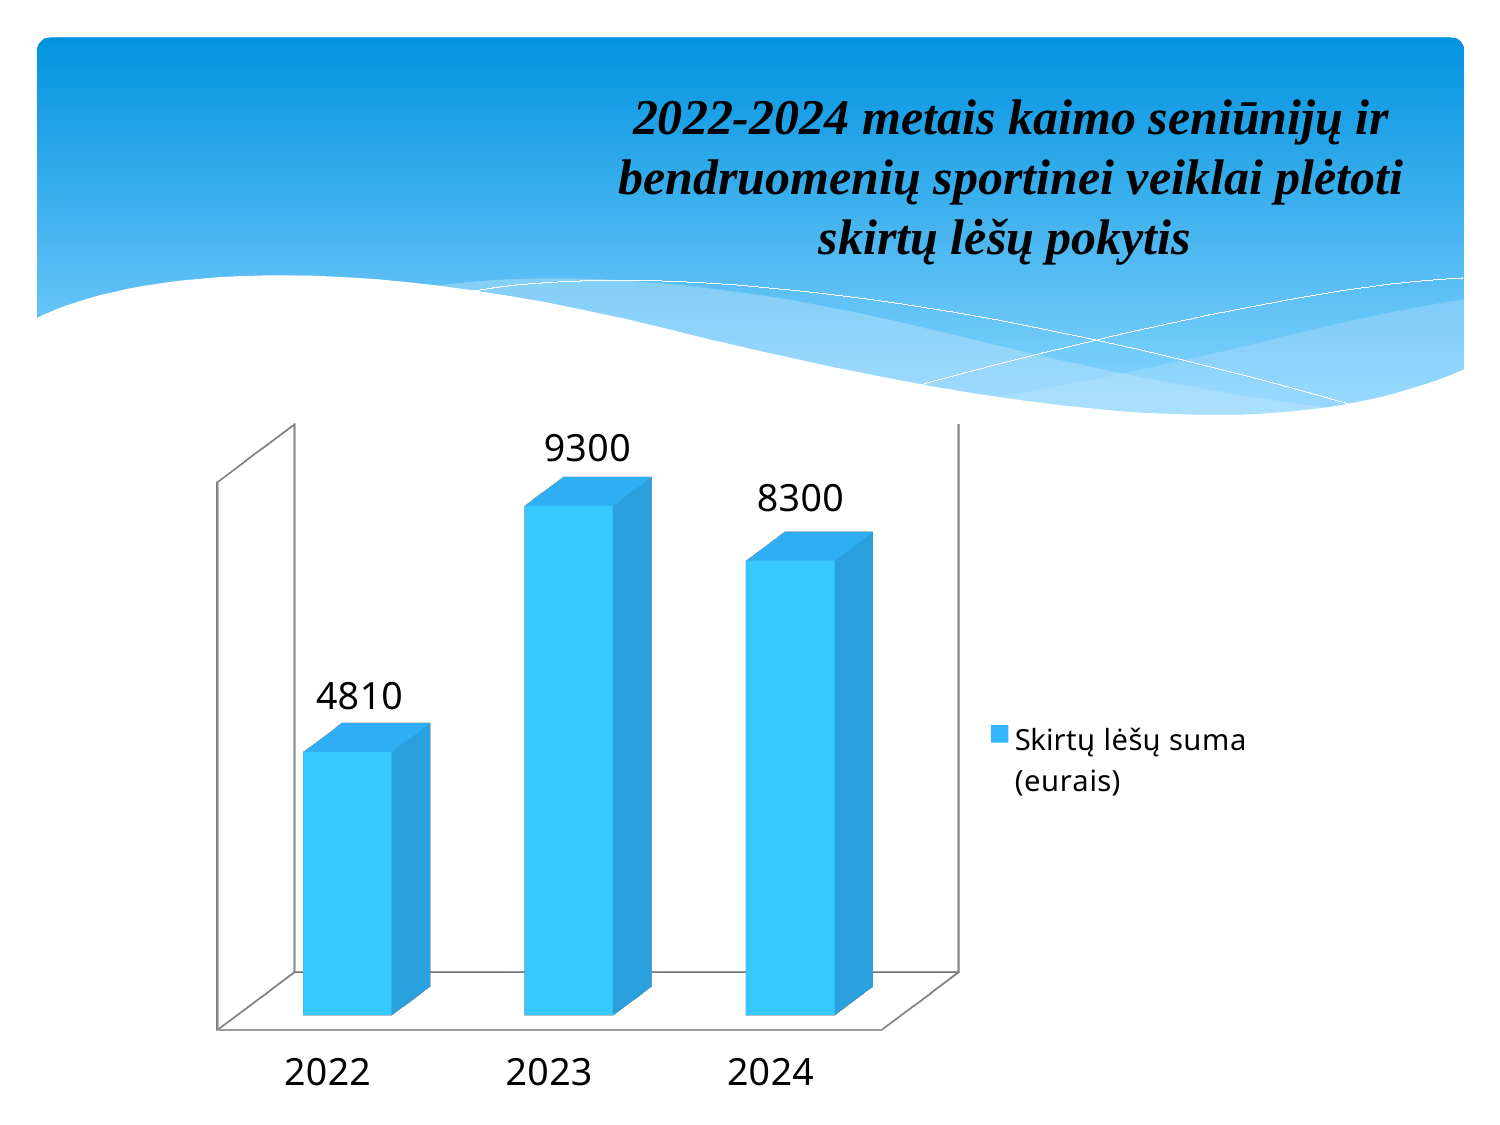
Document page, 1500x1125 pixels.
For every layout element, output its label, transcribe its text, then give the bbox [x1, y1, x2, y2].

chart [194, 408, 1270, 1112]
title 2022-2024 metais kaimo seniūnijų ir bendruomenių sportinei veiklai plėtoti skirtų lėšų pokytis [549, 101, 1474, 308]
